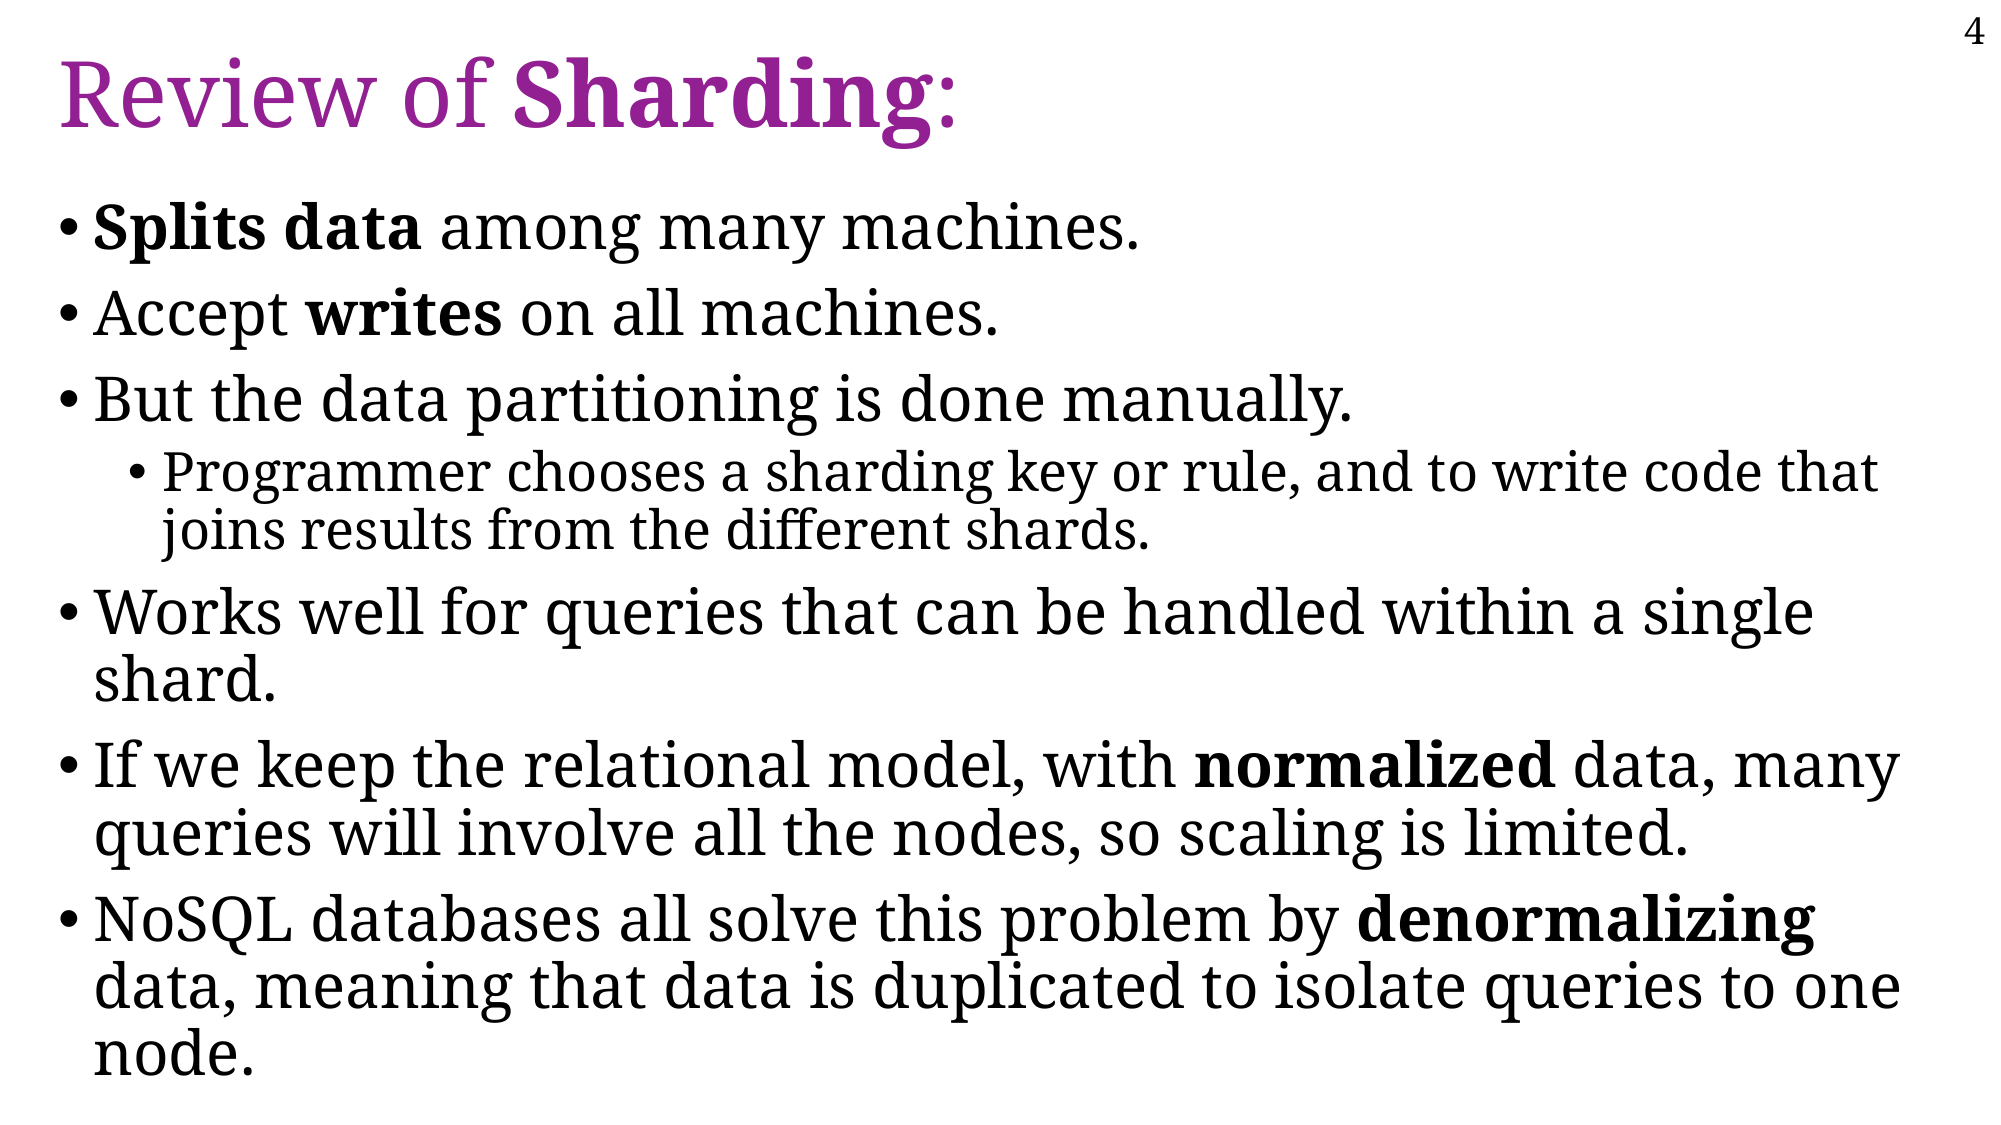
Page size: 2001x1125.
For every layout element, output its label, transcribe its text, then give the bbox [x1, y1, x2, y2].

list Splits data among many machines. Accept writes on all machines. But the data partitioning is done manually. Programmer chooses a sharding key or rule, and to write code that joins results from the different shards. Works well for queries that can be handled within a single shard. If we keep the relational model, with normalized data, many queries will involve all the nodes, so scaling is limited. NoSQL databases all solve this problem by denormalizing data, meaning that data is duplicated to isolate queries to one node. [43, 188, 1953, 1106]
title Review of Sharding: [43, 25, 1953, 171]
